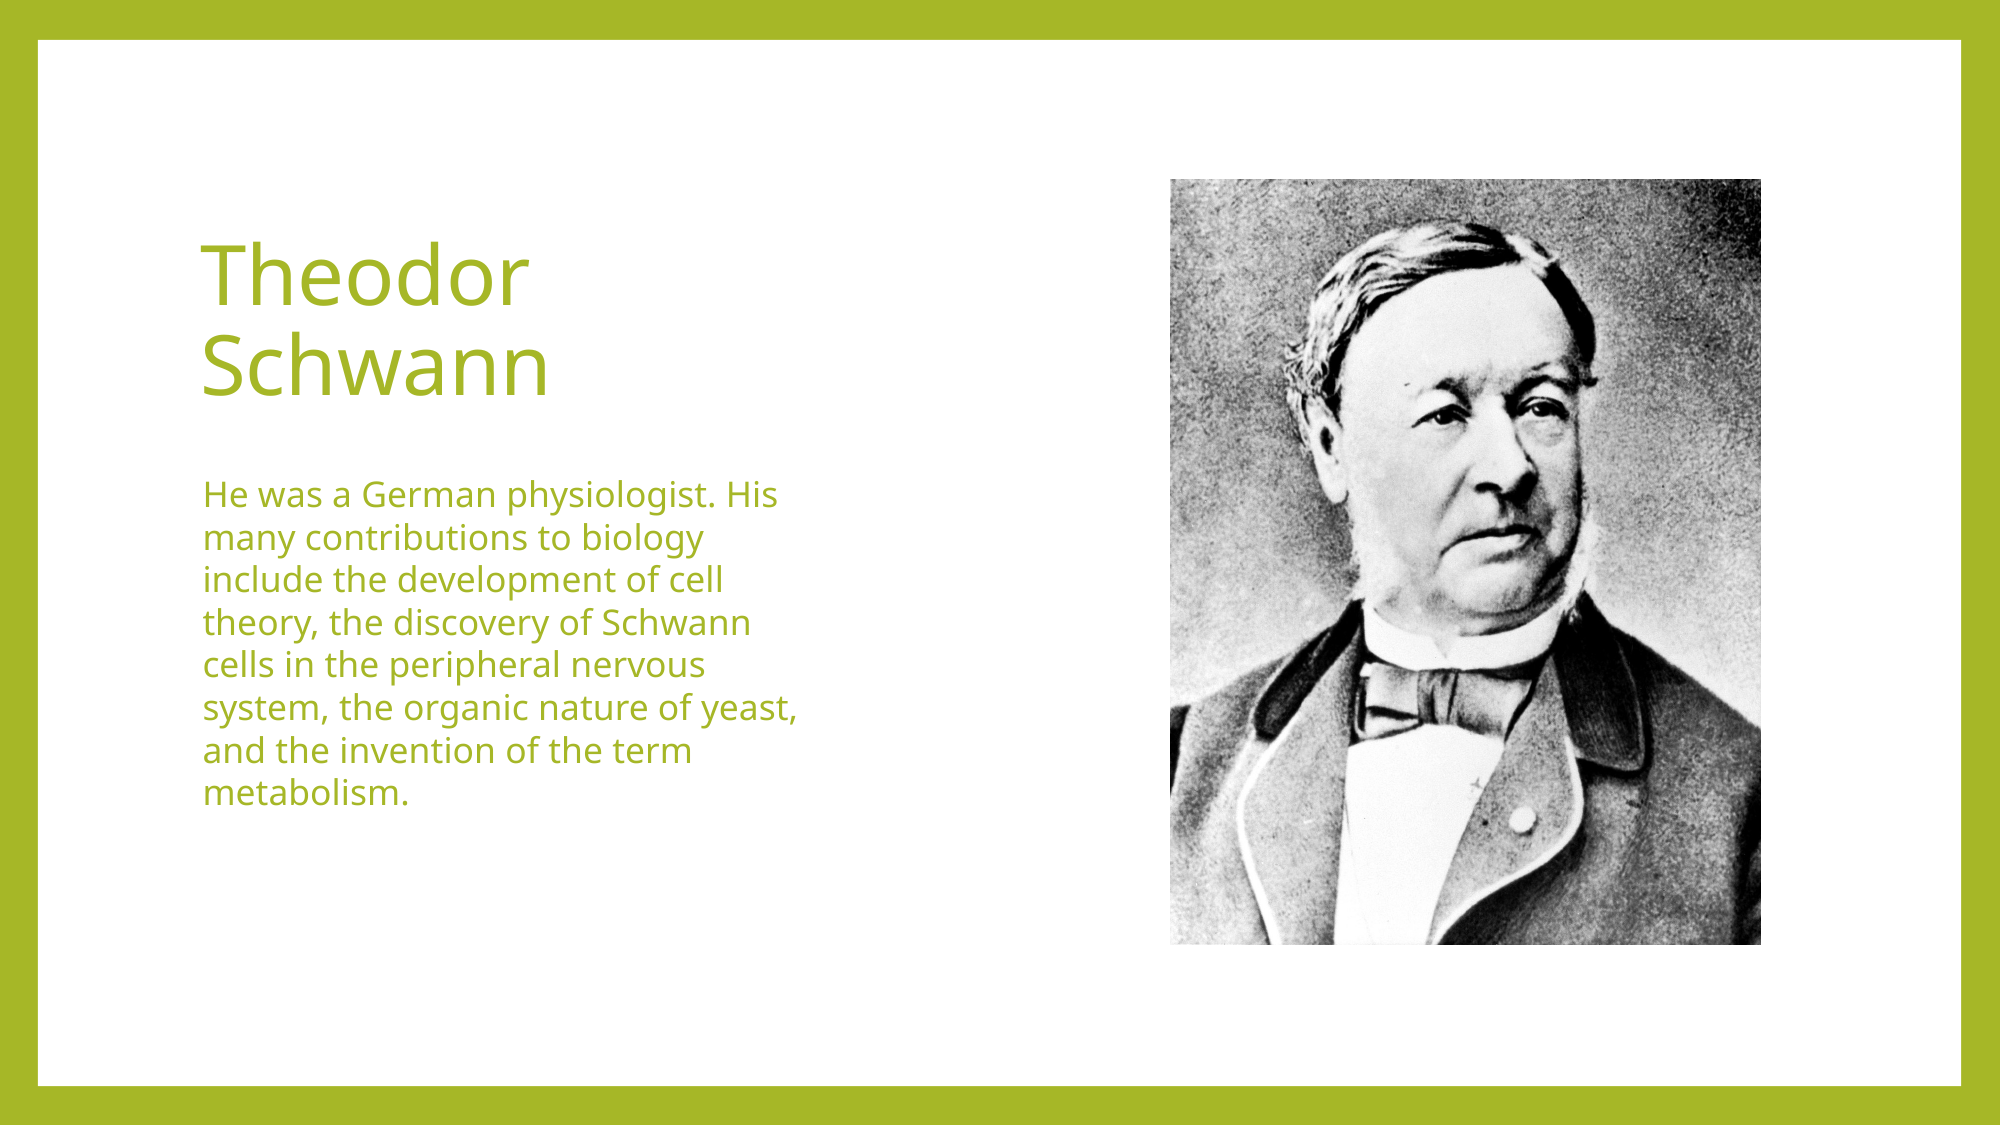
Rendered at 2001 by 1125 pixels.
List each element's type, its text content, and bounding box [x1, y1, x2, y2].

title Theodor Schwann [185, 135, 830, 421]
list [1169, 179, 1761, 946]
list He was a German physiologist. His many contributions to biology include the development of cell theory, the discovery of Schwann cells in the peripheral nervous system, the organic nature of yeast, and the invention of the term metabolism. [187, 464, 833, 960]
